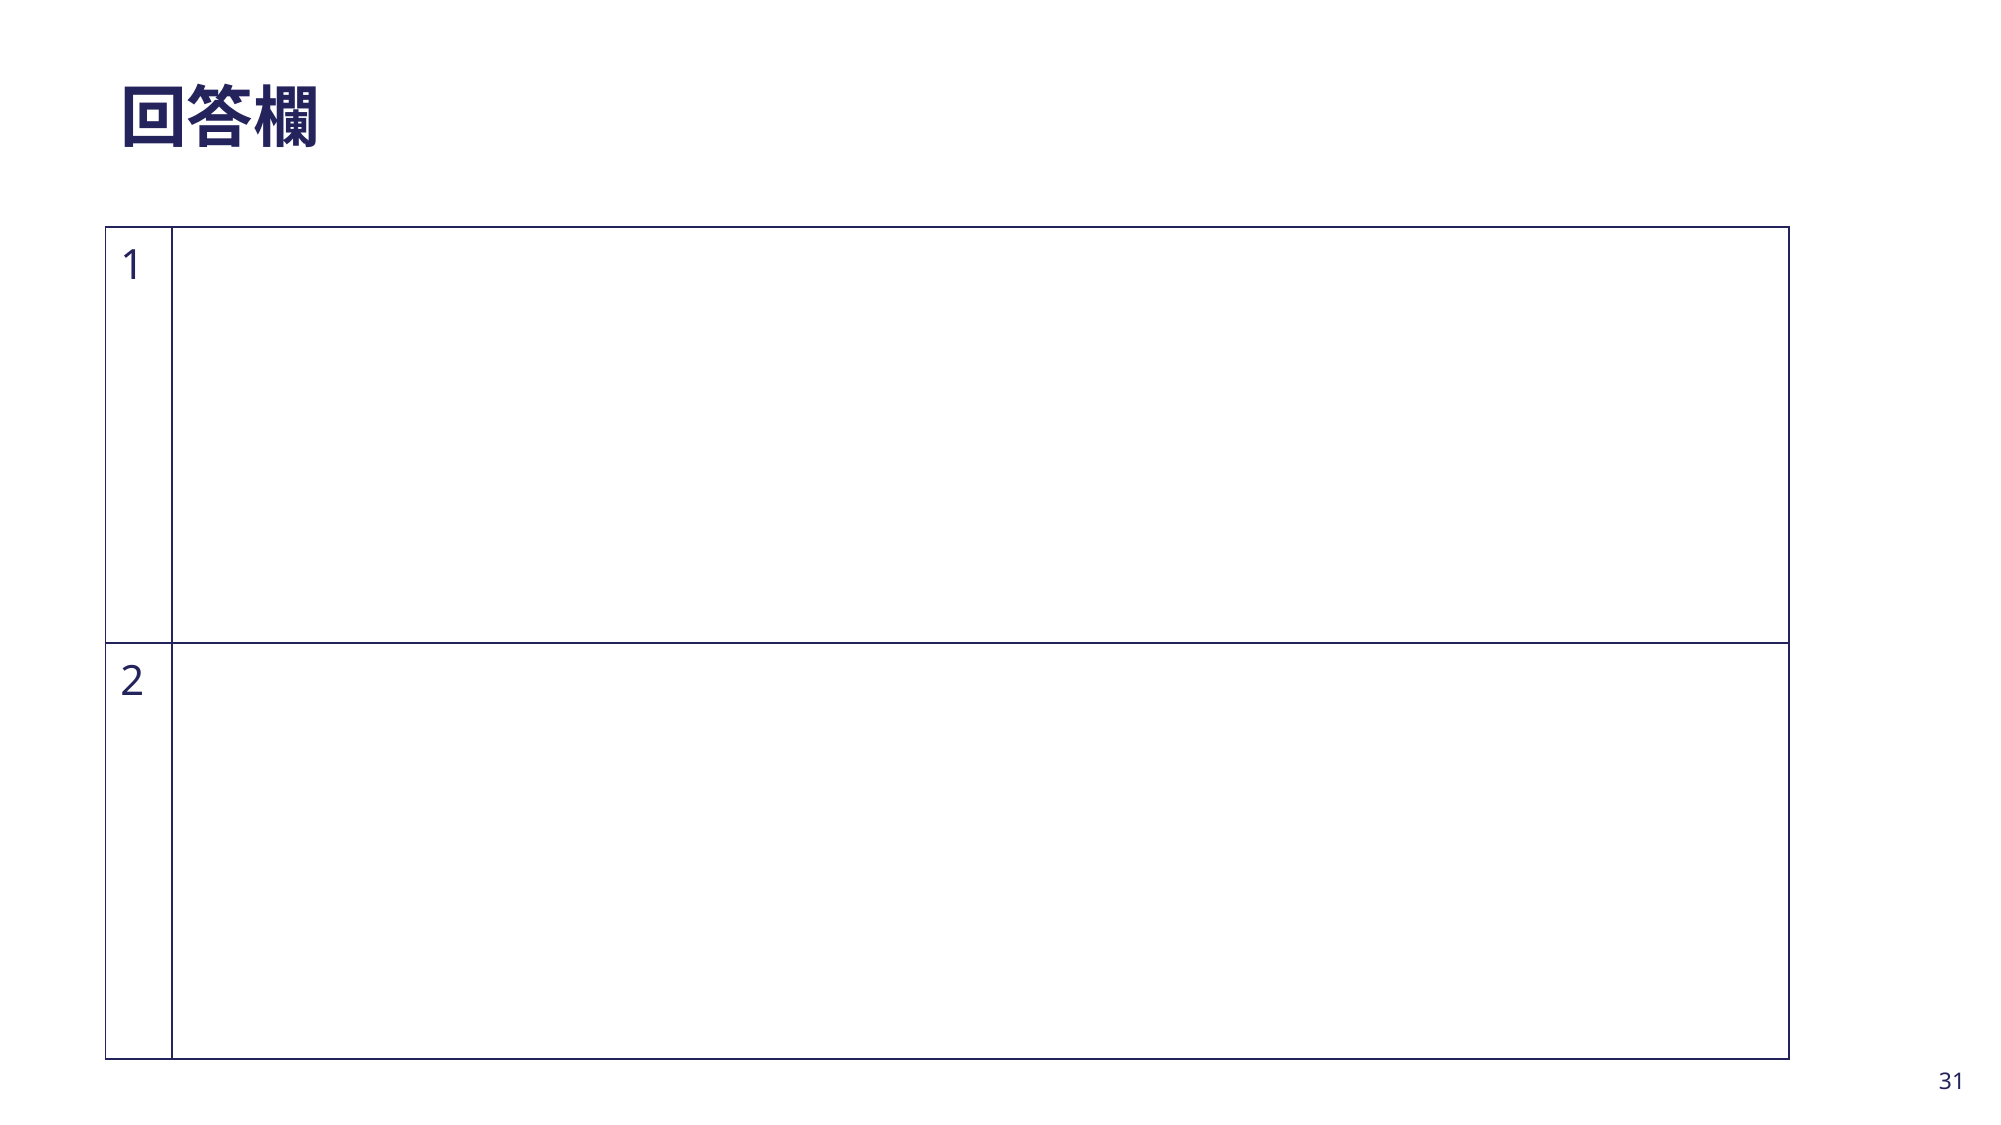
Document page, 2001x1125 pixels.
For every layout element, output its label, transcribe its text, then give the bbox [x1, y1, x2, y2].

table_cell 2 [106, 644, 171, 1058]
title 回答欄 [105, 51, 1428, 163]
table_header 1 [106, 228, 171, 642]
table_cell [173, 644, 1788, 1058]
slide_number 31 [1513, 1058, 1981, 1107]
table_header [173, 228, 1788, 642]
